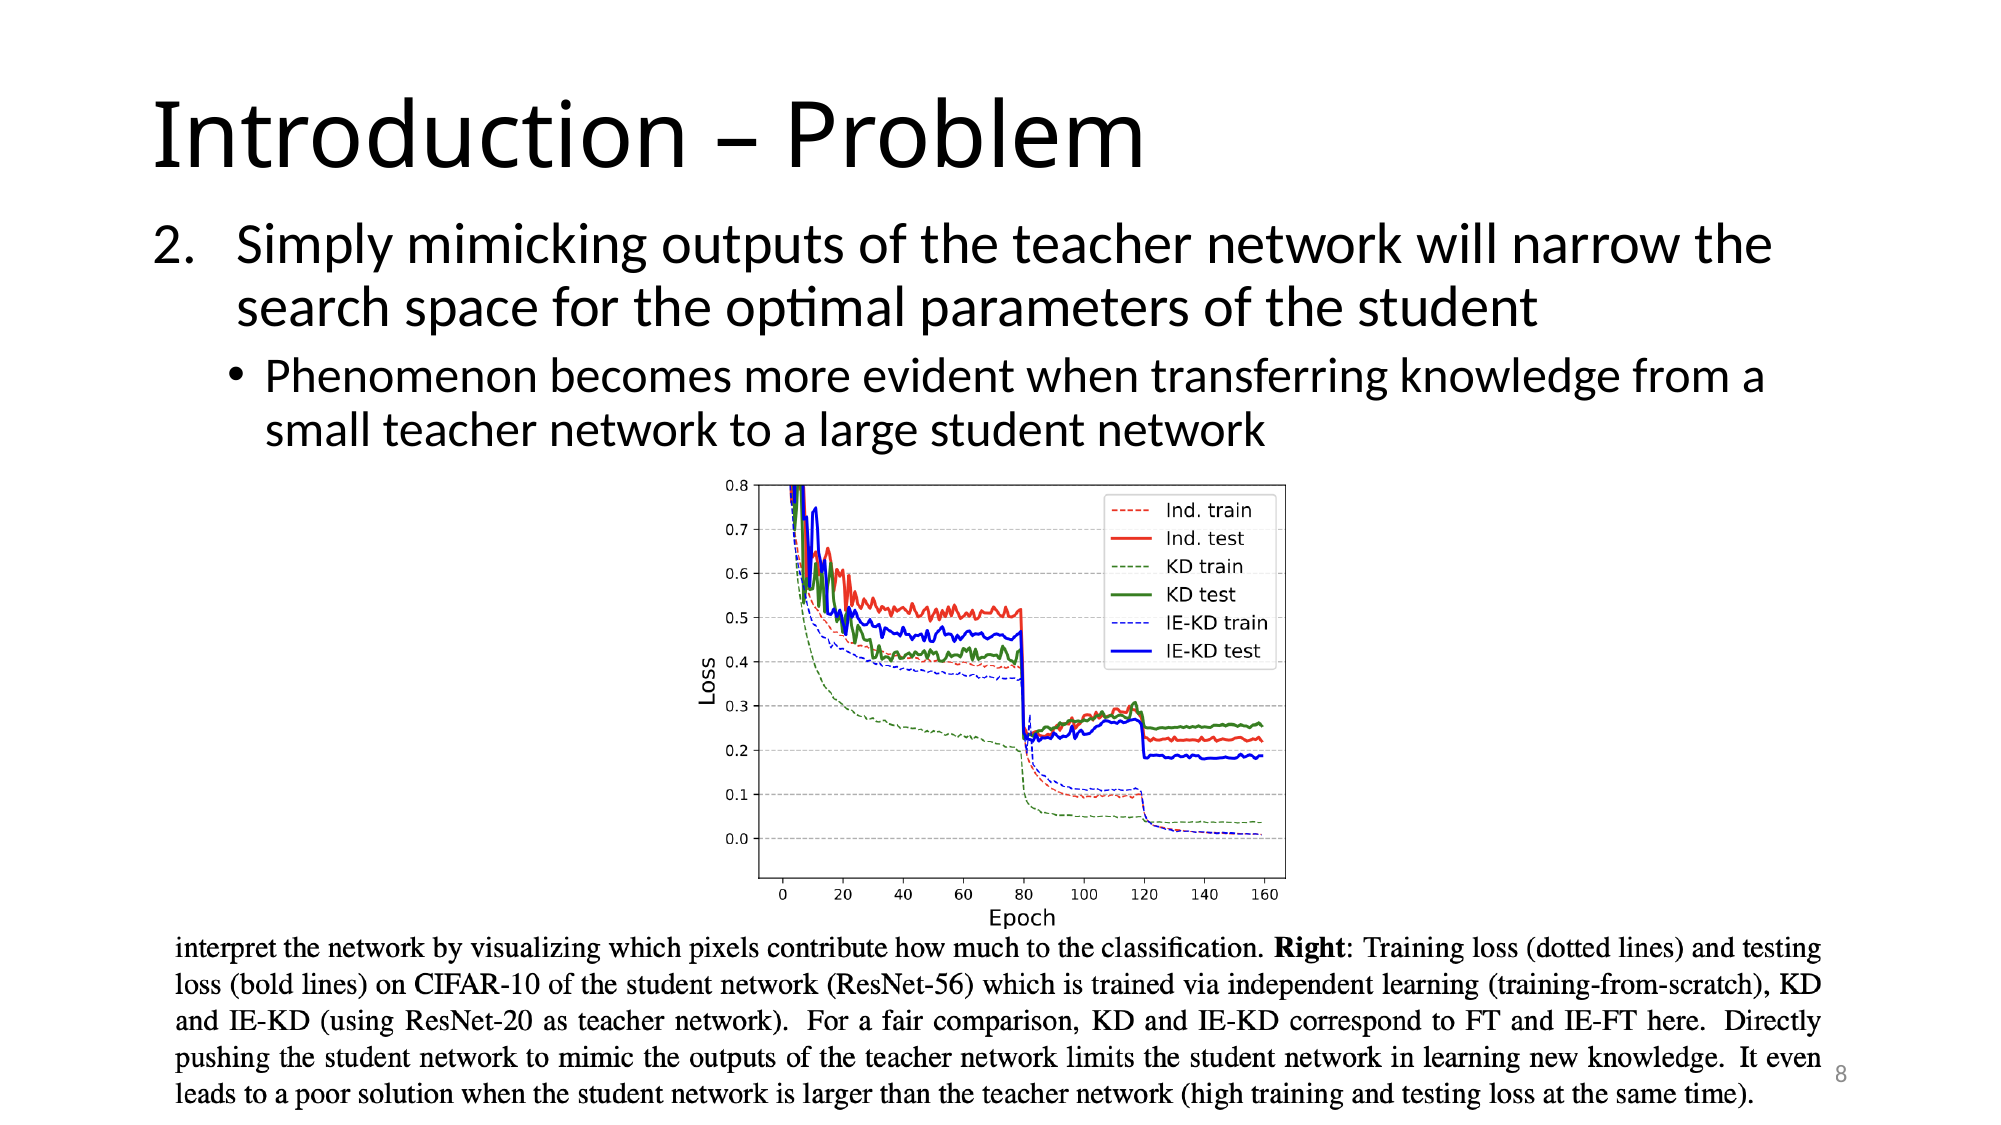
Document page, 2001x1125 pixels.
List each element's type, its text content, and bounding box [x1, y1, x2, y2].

slide_number 8 [1836, 1042, 1863, 1103]
title Introduction – Problem [137, 28, 1863, 205]
list Simply mimicking outputs of the teacher network will narrow the search space for the optimal parameters of the student Phenomenon becomes more evident when transferring knowledge from a small teacher network to a large student network [137, 205, 1863, 920]
picture [164, 457, 1836, 1116]
